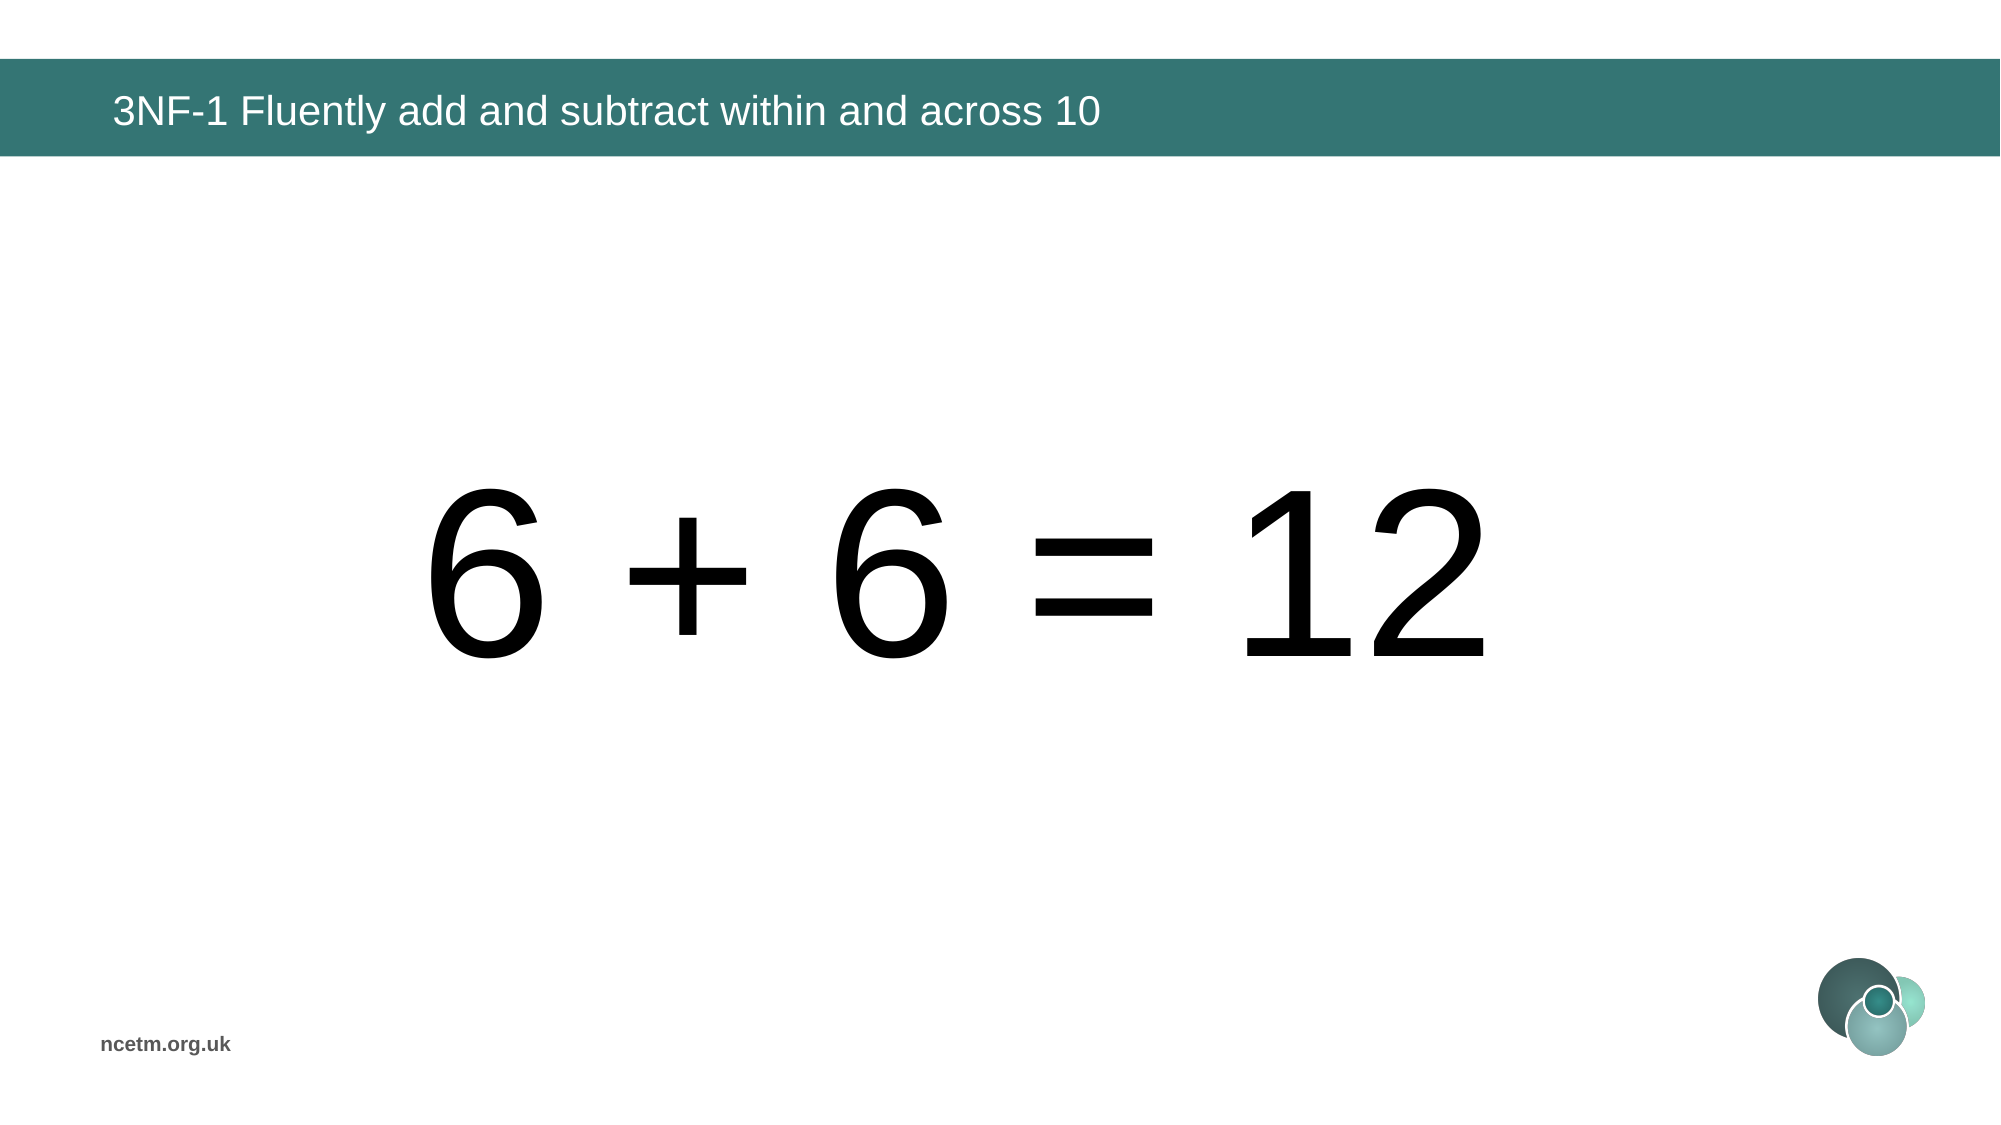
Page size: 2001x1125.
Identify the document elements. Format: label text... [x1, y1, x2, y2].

title 3NF-1 Fluently add and subtract within and across 10 [97, 76, 1945, 147]
picture [1818, 958, 1925, 1056]
text_box 12 [1214, 409, 1511, 712]
text_box 6 + 6 = [404, 409, 1214, 712]
